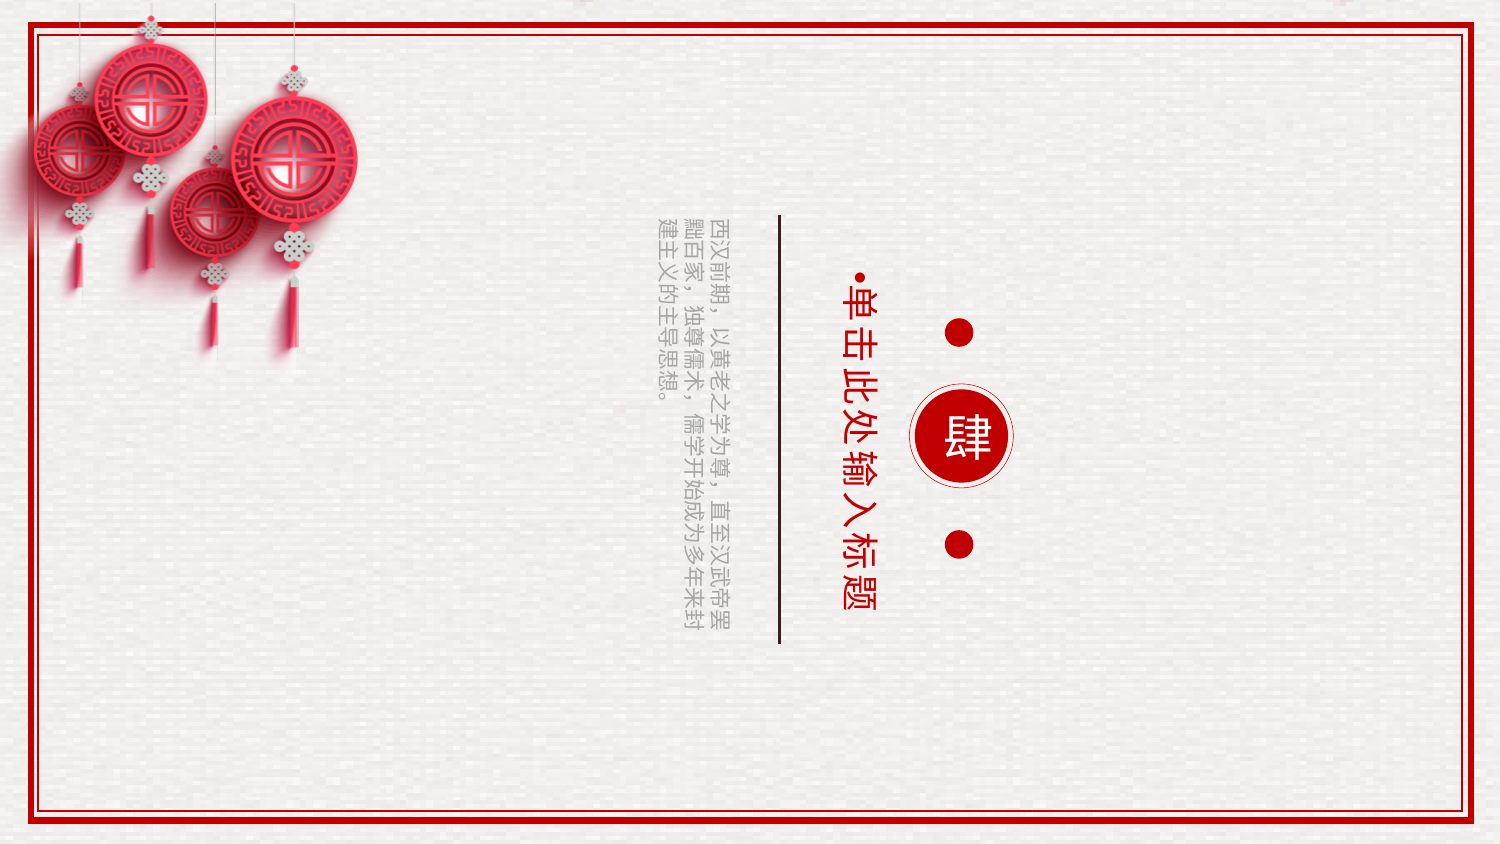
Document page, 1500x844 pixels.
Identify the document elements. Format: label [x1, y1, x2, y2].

picture [0, 0, 1500, 844]
text_box [909, 383, 1014, 488]
